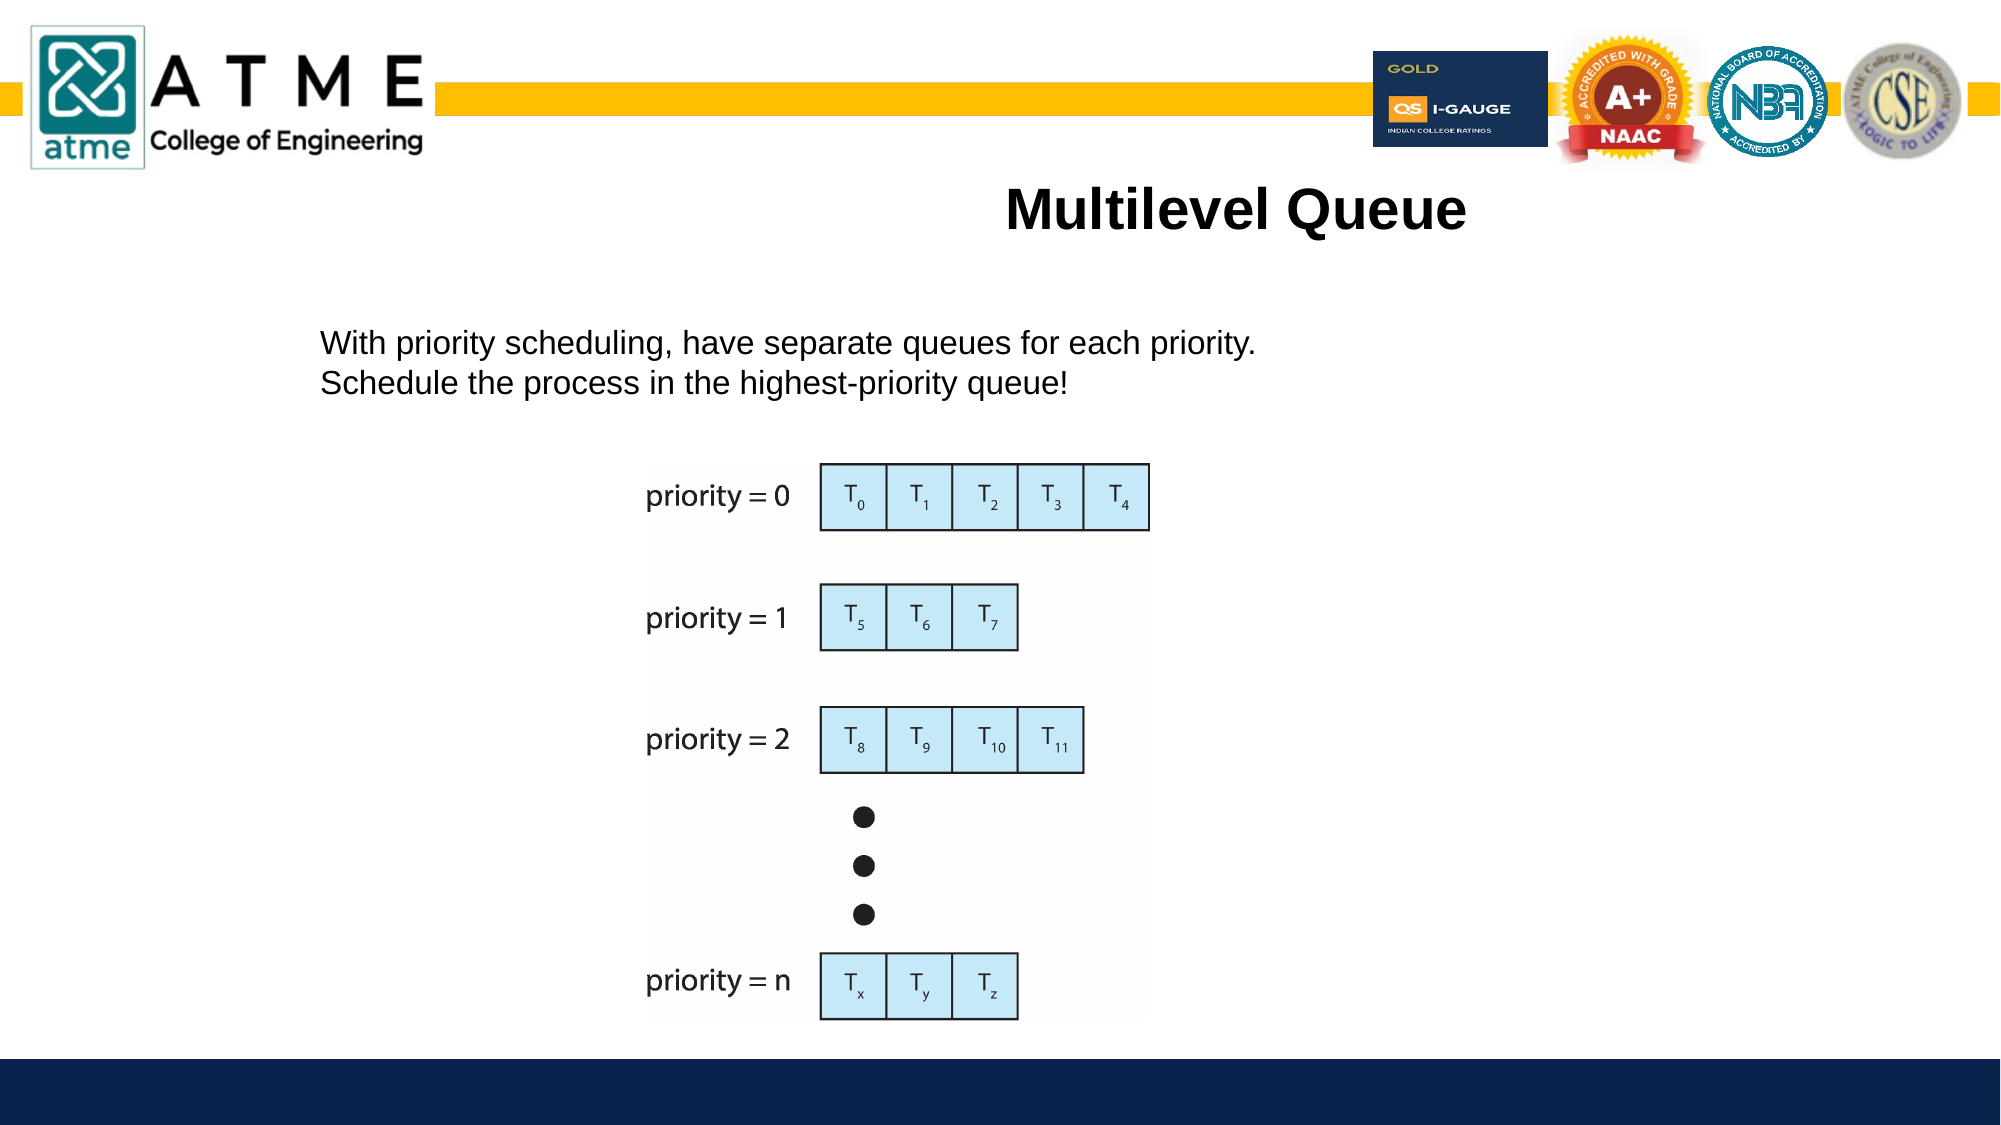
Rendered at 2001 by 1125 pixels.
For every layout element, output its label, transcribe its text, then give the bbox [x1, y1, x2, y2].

picture [0, 1059, 2001, 1125]
picture [22, 15, 435, 178]
text_box Multilevel Queue [990, 163, 1484, 249]
picture [1840, 26, 1968, 176]
picture [645, 463, 1150, 1022]
picture [1373, 20, 1828, 180]
text_box With priority scheduling, have separate queues for each priority. Schedule the process in the highest-priority queue! [305, 313, 1274, 409]
